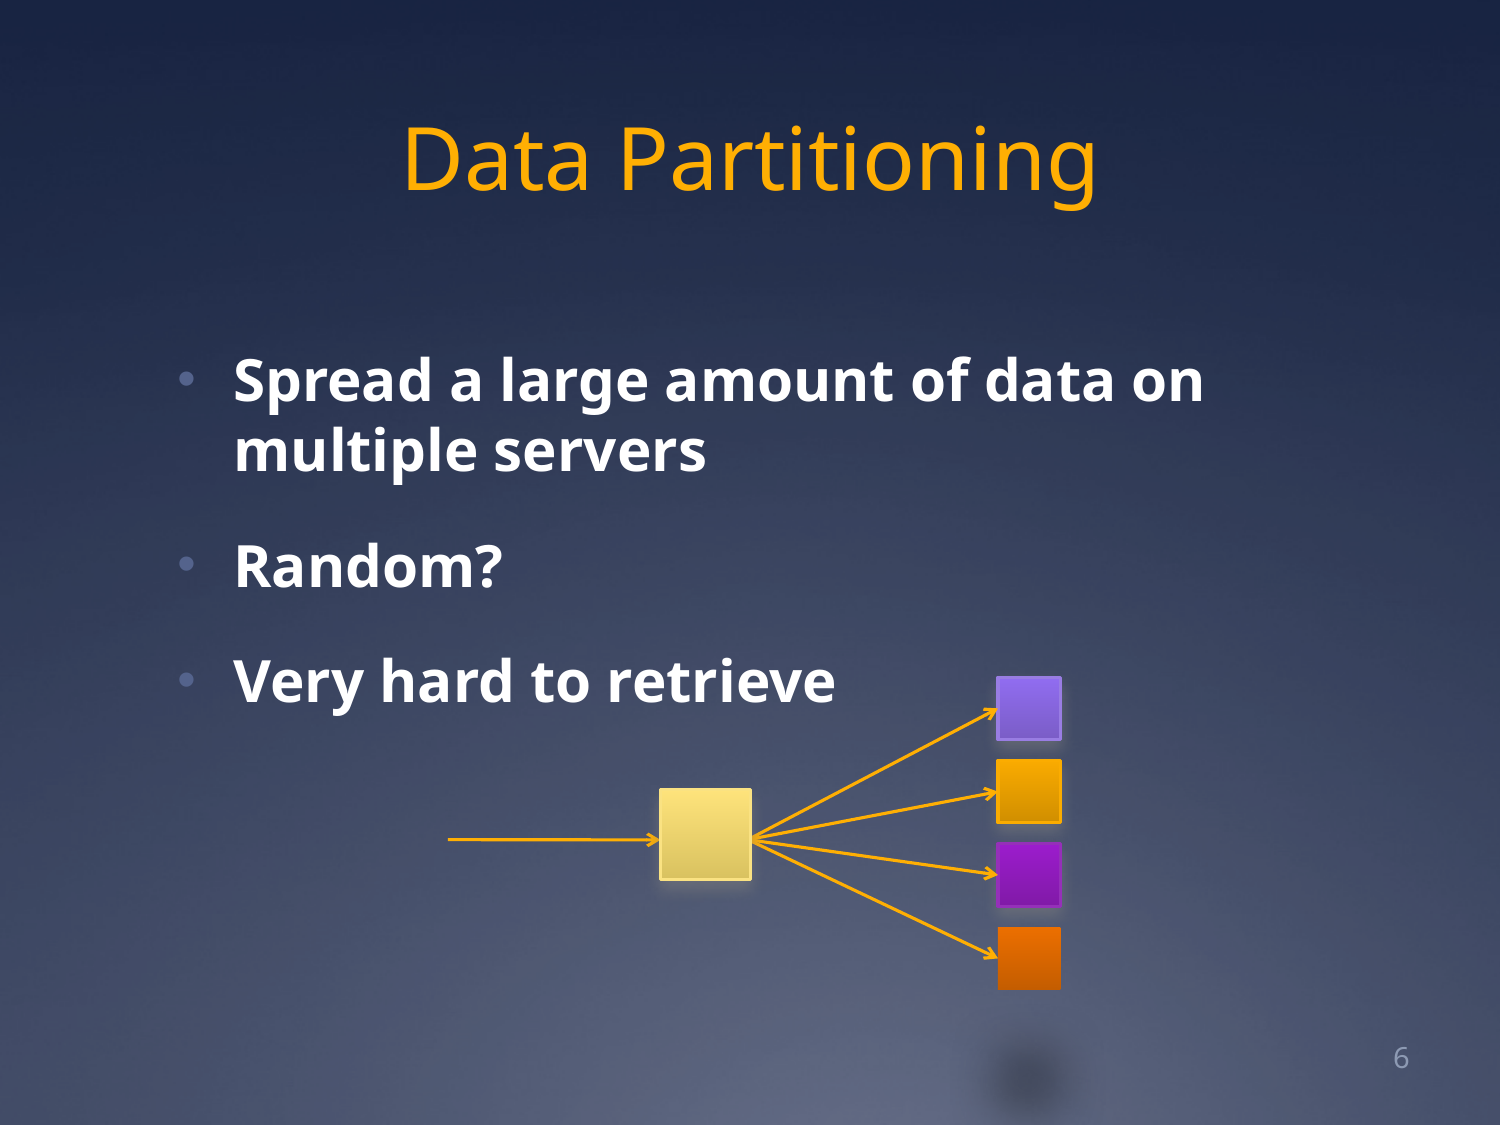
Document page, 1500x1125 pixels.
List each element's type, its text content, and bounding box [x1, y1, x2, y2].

list Spread a large amount of data on multiple servers Random? Very hard to retrieve [162, 335, 1338, 1005]
slide_number 6 [1325, 1029, 1425, 1090]
title Data Partitioning [100, 95, 1400, 225]
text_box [446, 676, 1062, 991]
